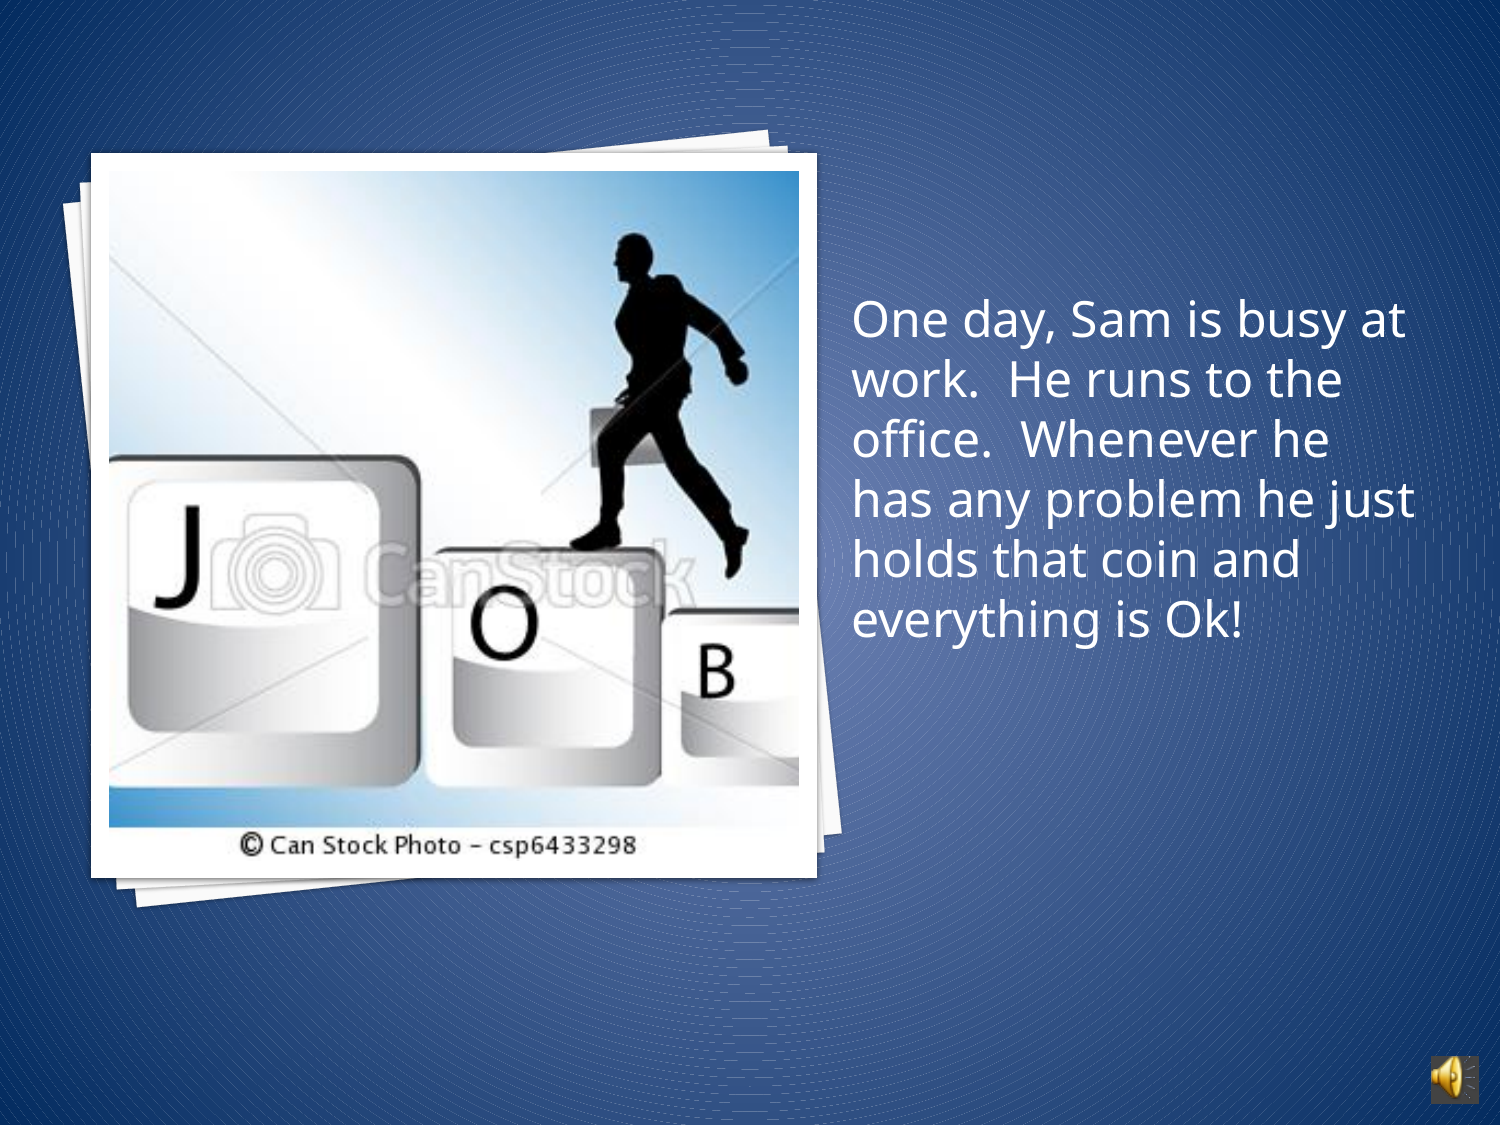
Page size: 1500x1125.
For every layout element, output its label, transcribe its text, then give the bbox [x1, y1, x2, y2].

picture [108, 170, 800, 862]
picture [1429, 1054, 1481, 1106]
list One day, Sam is busy at work. He runs to the office. Whenever he has any problem he just holds that coin and everything is Ok! [837, 287, 1425, 738]
